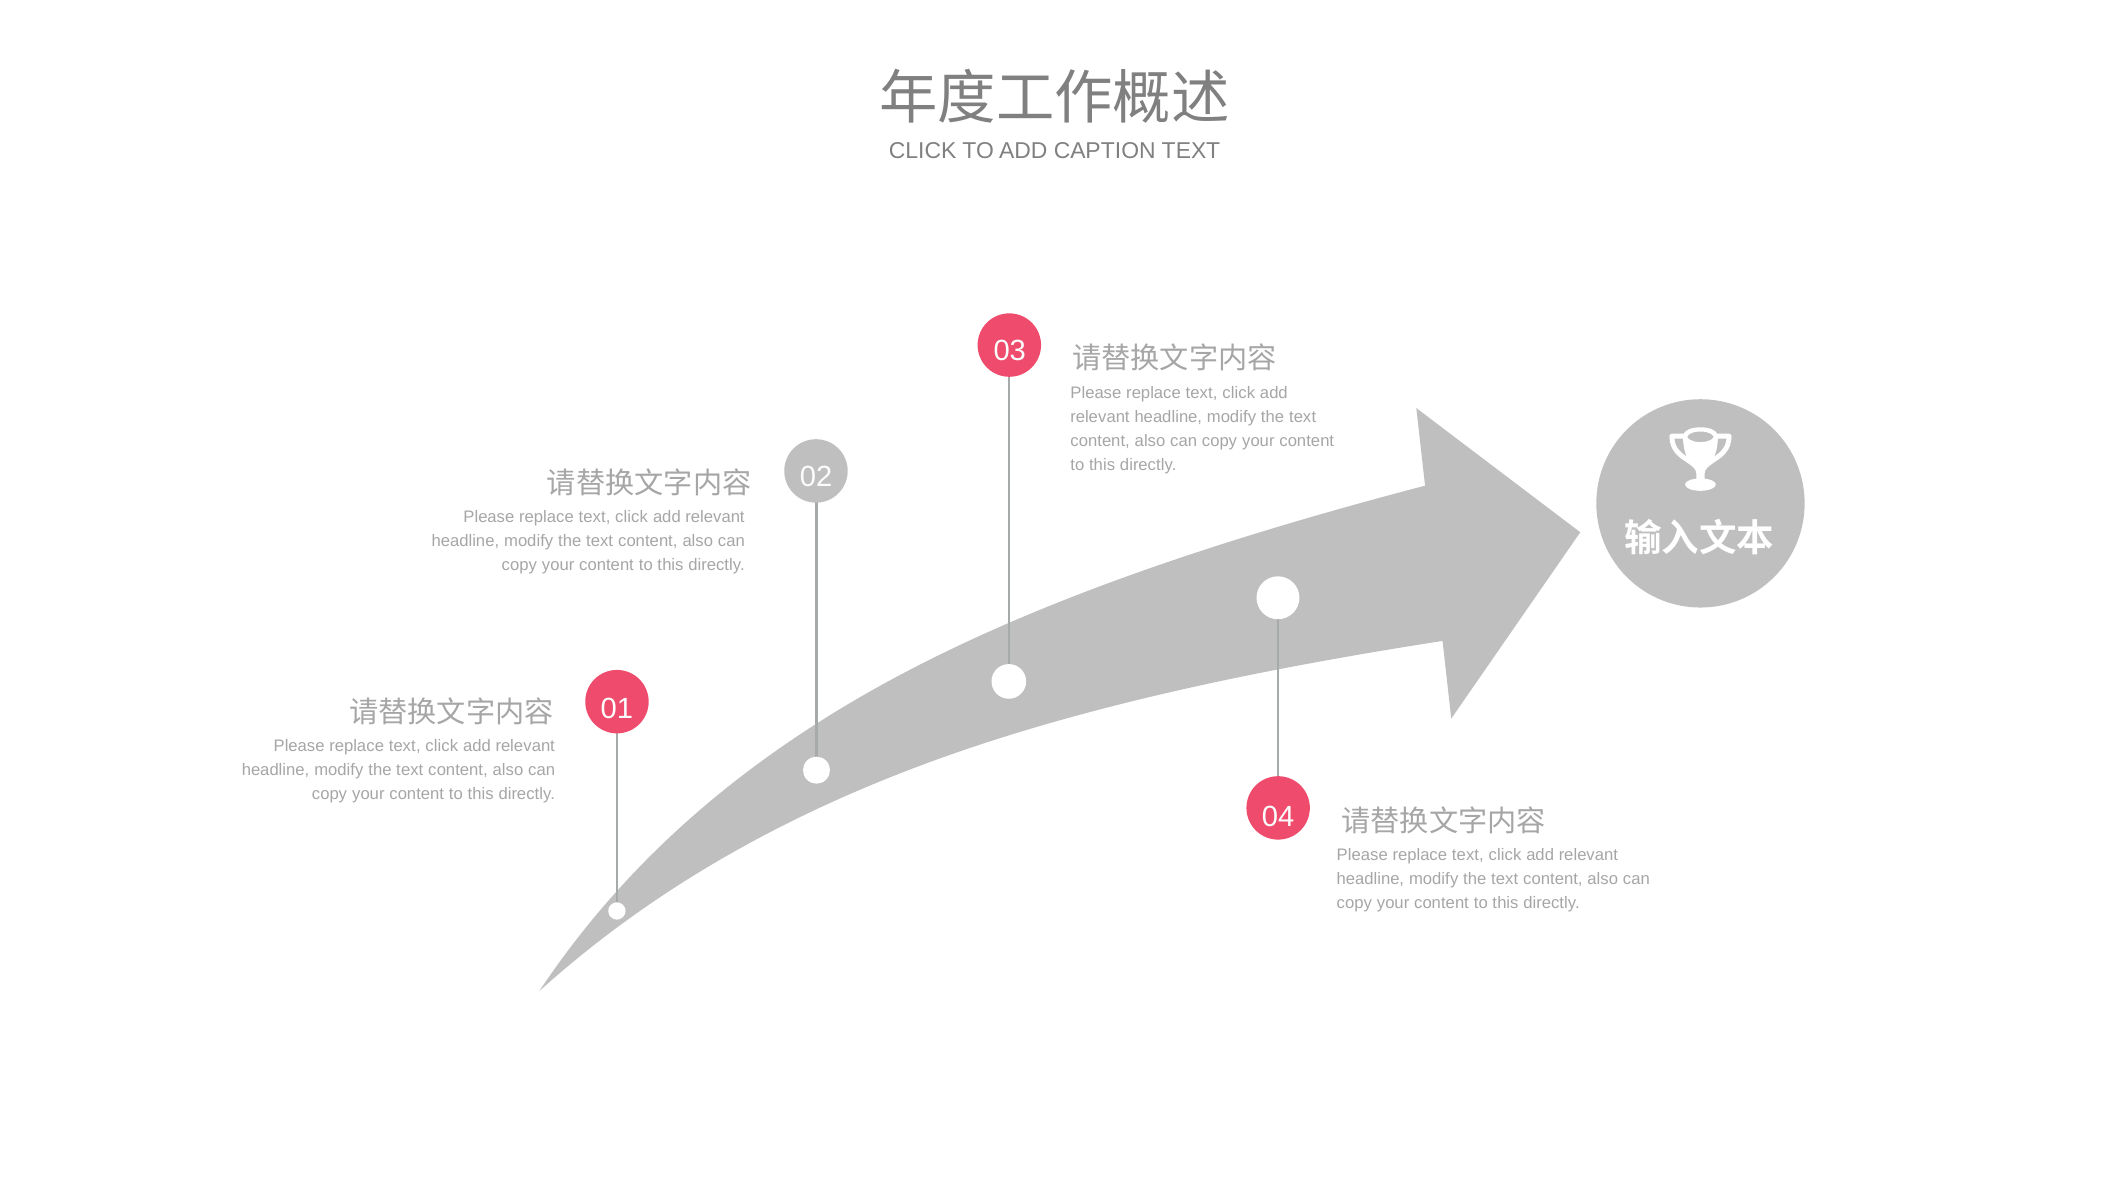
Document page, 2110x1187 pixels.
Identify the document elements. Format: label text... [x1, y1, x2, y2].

text_box Please replace text, click add relevant headline, modify the text content, also can copy your content to this directly. [1070, 378, 1352, 474]
text_box [1256, 576, 1300, 620]
text_box 请替换文字内容 [1072, 332, 1294, 375]
text_box Please replace text, click add relevant headline, modify the text content, also can copy your content to this directly. [406, 501, 746, 574]
text_box 请替换文字内容 [315, 686, 554, 729]
text_box [539, 408, 1581, 991]
text_box 01 [597, 680, 637, 727]
text_box [1246, 776, 1310, 833]
text_box [1596, 399, 1805, 608]
text_box 请替换文字内容 [494, 457, 752, 500]
text_box [1669, 427, 1732, 491]
text_box 年度工作概述 [865, 60, 1245, 131]
text_box [977, 313, 1042, 377]
text_box [803, 756, 831, 784]
text_box [1261, 835, 1295, 840]
text_box 04 [1258, 787, 1298, 835]
text_box Please replace text, click add relevant headline, modify the text content, also can copy your content to this directly. [216, 730, 556, 803]
text_box 03 [990, 321, 1030, 369]
text_box [784, 439, 848, 503]
text_box [991, 664, 1027, 699]
text_box Please replace text, click add relevant headline, modify the text content, also can copy your content to this directly. [1336, 839, 1676, 912]
text_box 请替换文字内容 [1341, 795, 1563, 838]
text_box 02 [796, 447, 836, 495]
text_box CLICK TO ADD CAPTION TEXT [865, 135, 1245, 163]
text_box 输入文本 [1622, 499, 1776, 561]
text_box [608, 902, 626, 920]
text_box [585, 669, 649, 734]
